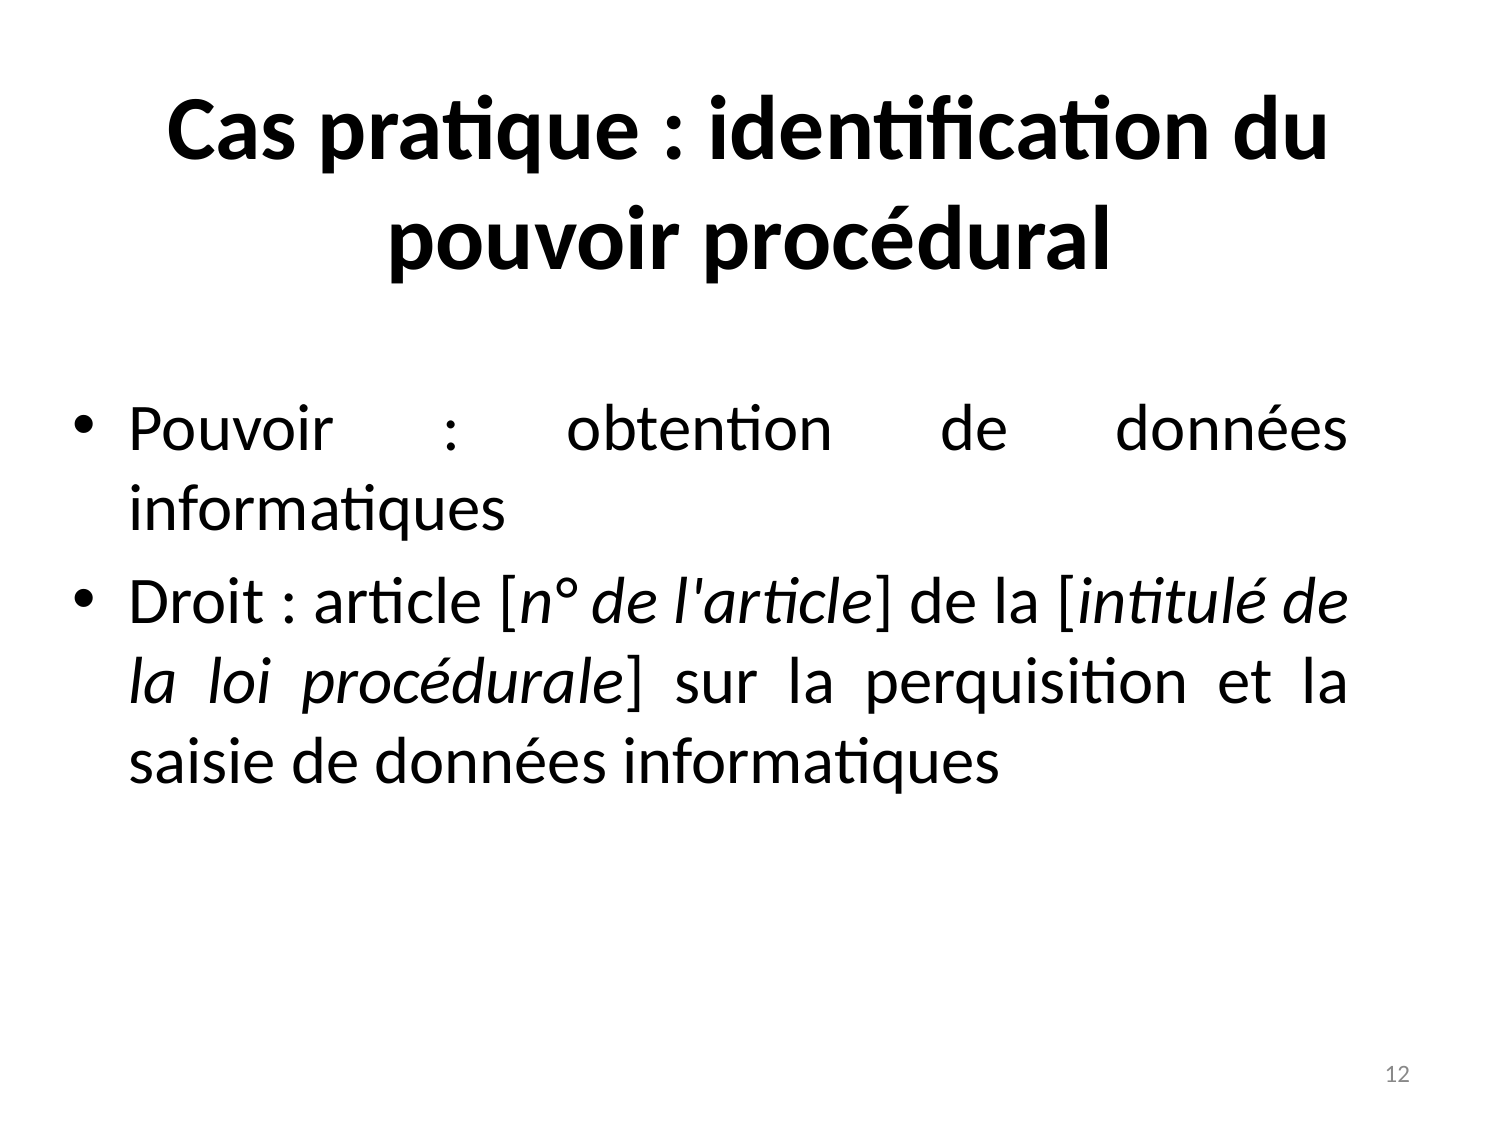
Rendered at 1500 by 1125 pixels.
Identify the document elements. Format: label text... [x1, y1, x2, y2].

title Cas pratique : identification du pouvoir procédural [75, 83, 1425, 272]
slide_number 12 [1074, 1042, 1425, 1103]
text_box Pouvoir : obtention de données informatiques Droit : article [n° de l'article] de la [intitulé de la loi procédurale] sur la perquisition et la saisie de données informatiques [57, 282, 1365, 1125]
